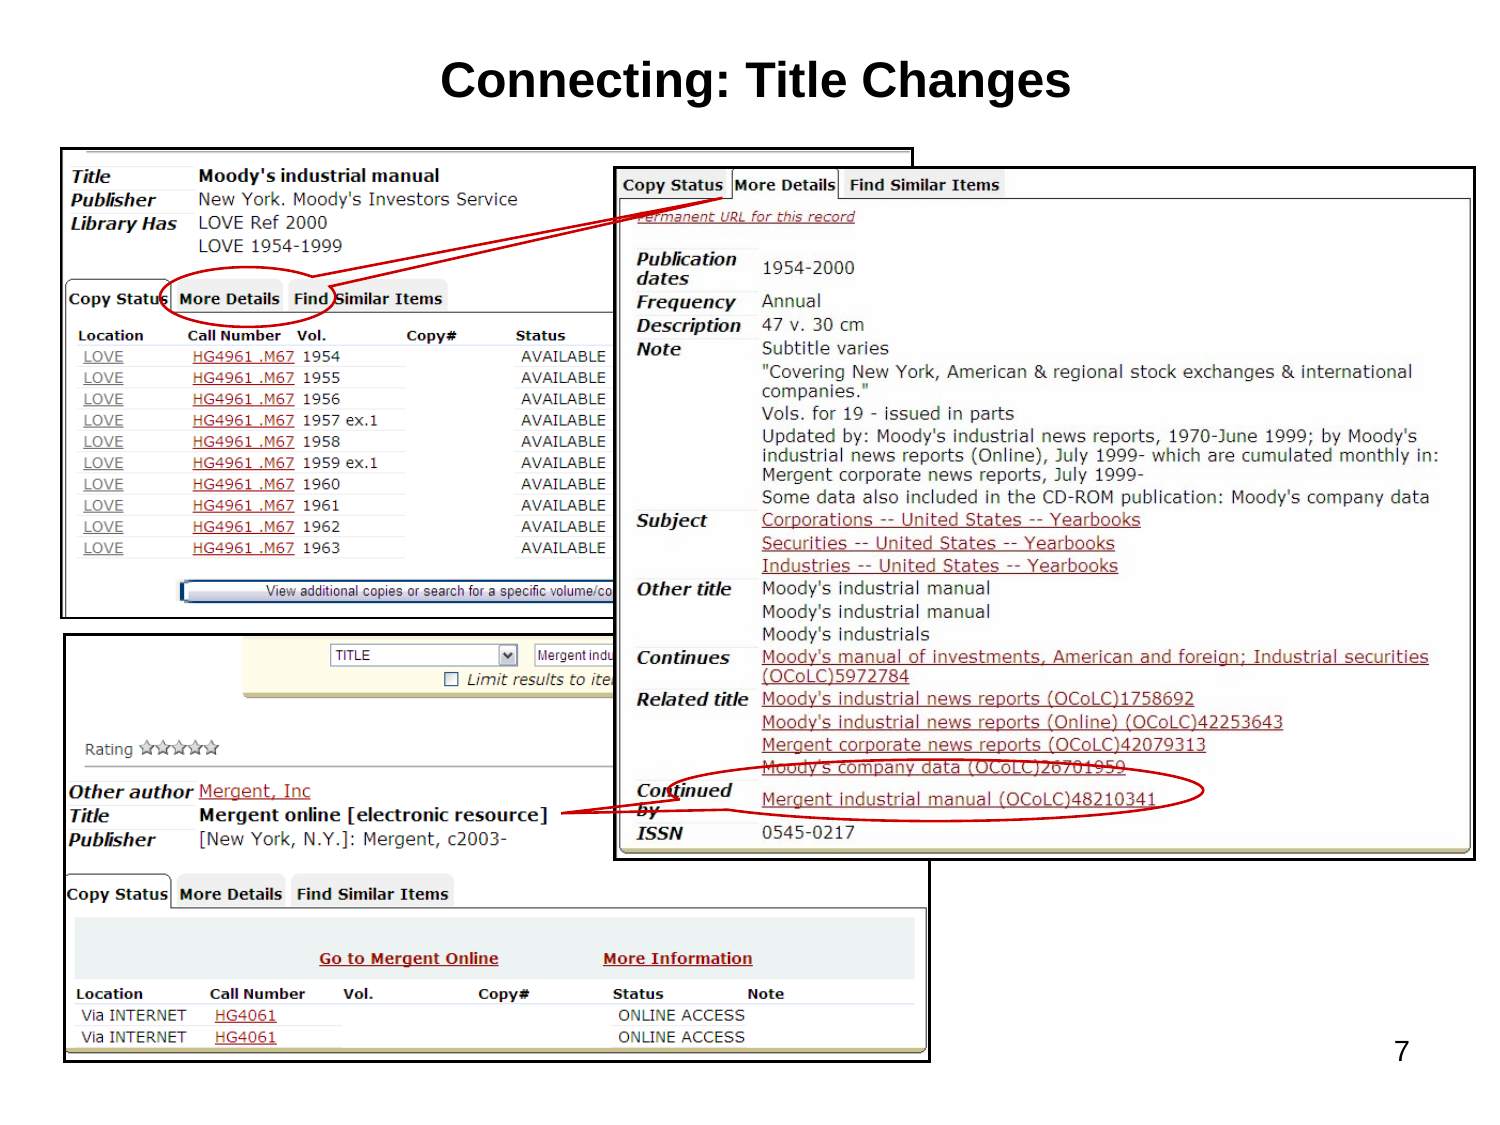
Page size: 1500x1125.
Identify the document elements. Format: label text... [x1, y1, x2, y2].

text_box 7 [1074, 1024, 1425, 1103]
text_box Connecting: Title Changes [425, 40, 1098, 116]
picture [62, 149, 1474, 1061]
